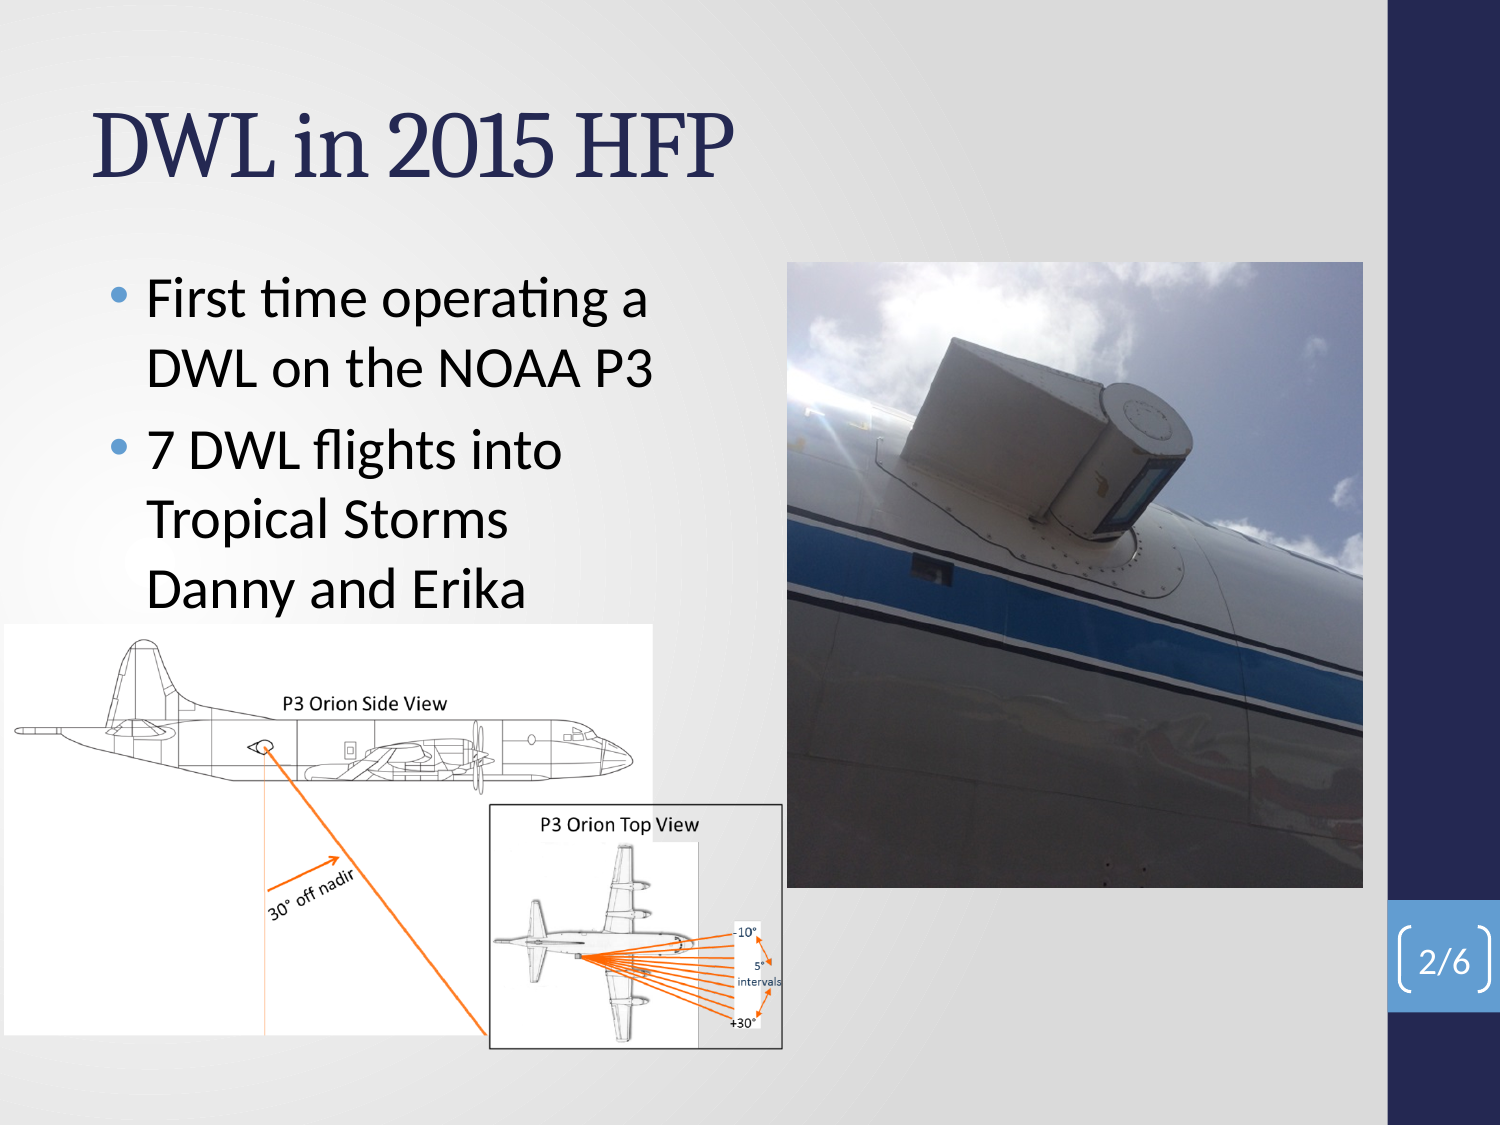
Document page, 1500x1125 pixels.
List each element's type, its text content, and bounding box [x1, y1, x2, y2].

list First time operating a DWL on the NOAA P3 7 DWL flights into Tropical Storms Danny and Erika [75, 251, 675, 617]
picture [4, 624, 792, 1051]
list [786, 261, 1363, 888]
slide_number 2/6 [1397, 925, 1492, 994]
title DWL in 2015 HFP [75, 45, 1325, 233]
